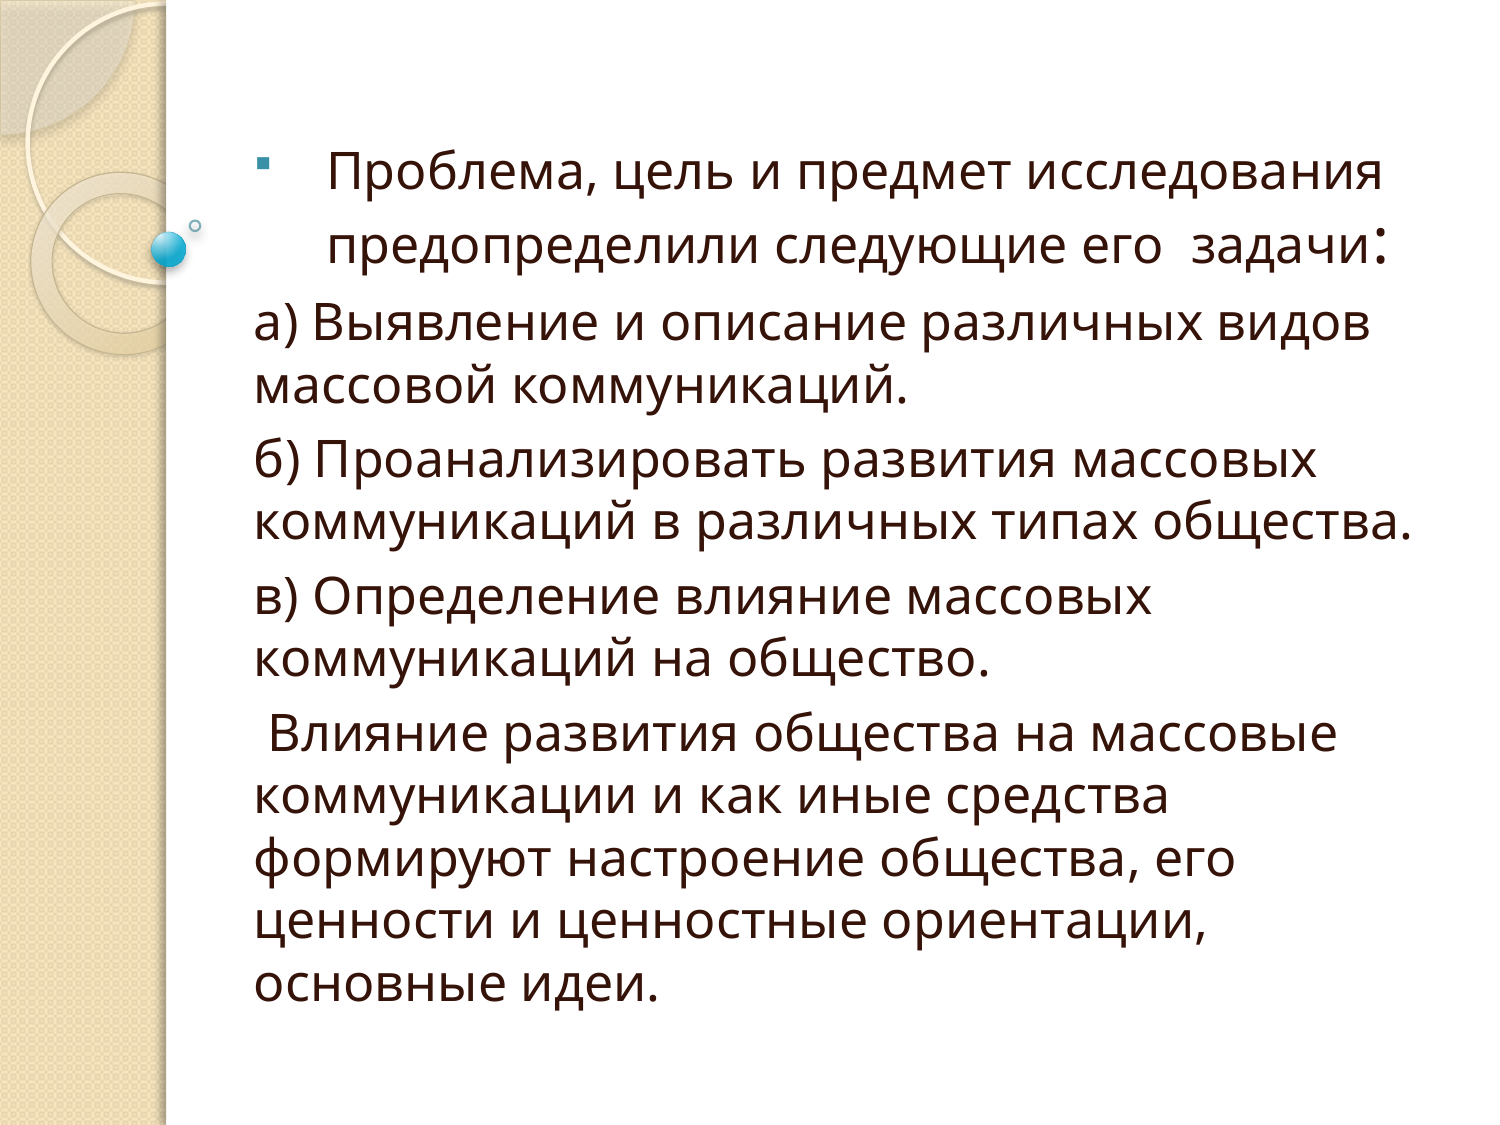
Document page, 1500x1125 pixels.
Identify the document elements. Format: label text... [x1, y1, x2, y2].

subtitle Проблема, цель и предмет исследования предопределили следующие его задачи: а) Выявление и описание различных видов массовой коммуникаций. б) Проанализировать развития массовых коммуникаций в различных типах общества. в) Определение влияние массовых коммуникаций на общество. Влияние развития общества на массовые коммуникации и как иные средства формируют настроение общества, его ценности и ценностные ориентации, основные идеи. [234, 137, 1450, 1106]
